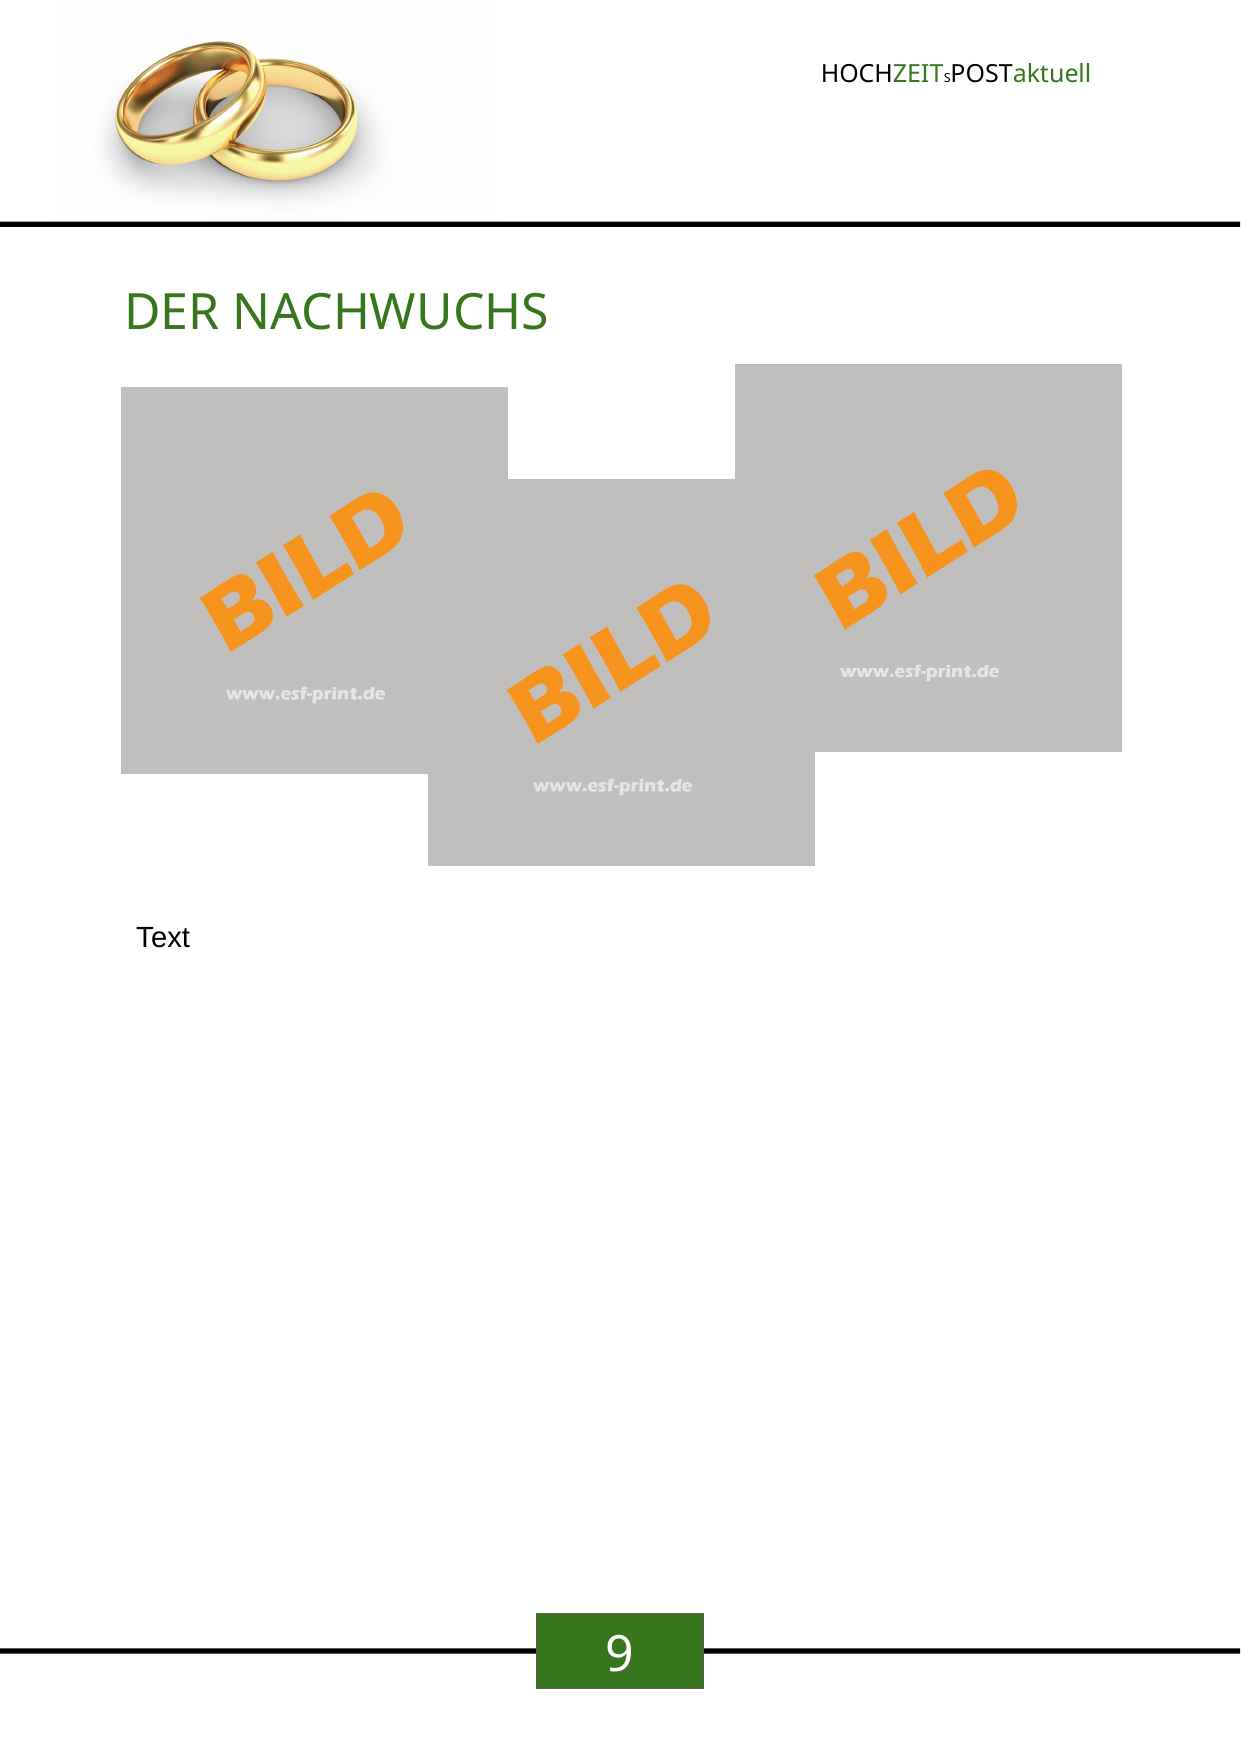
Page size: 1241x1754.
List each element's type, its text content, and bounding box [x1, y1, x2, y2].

text_box Text [121, 903, 1122, 1545]
picture [121, 364, 1123, 866]
text_box [0, 1648, 536, 1654]
text_box [704, 1648, 1241, 1654]
text_box [505, 221, 1241, 227]
picture [51, 0, 502, 222]
text_box HOCHZEITSPOSTaktuell [772, 42, 1107, 126]
text_box 9 [536, 1613, 704, 1689]
text_box DER NACHWUCHS [109, 264, 1036, 387]
text_box [0, 221, 47, 227]
